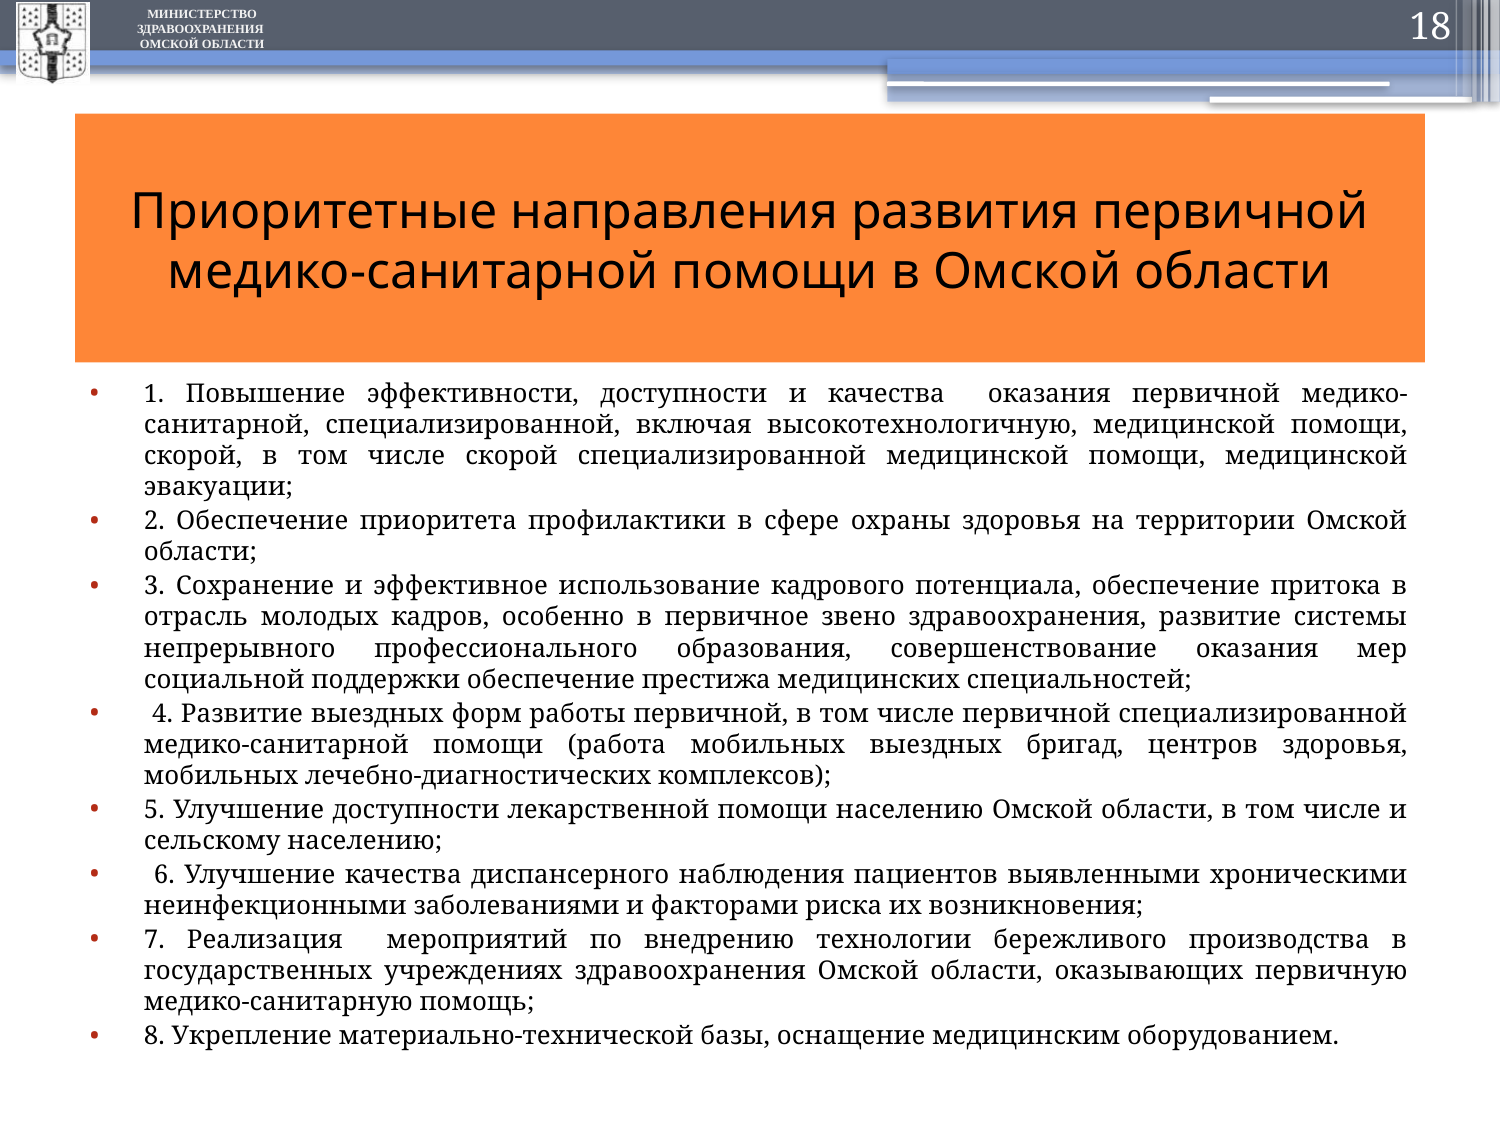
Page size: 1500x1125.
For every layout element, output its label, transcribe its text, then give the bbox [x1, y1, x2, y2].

text_box МИНИСТЕРСТВО ЗДРАВООХРАНЕНИЯ ОМСКОЙ ОБЛАСТИ [90, 0, 315, 59]
picture [16, 2, 91, 84]
list 1. Повышение эффективности, доступности и качества оказания первичной медико-санитарной, специализированной, включая высокотехнологичную, медицинской помощи, скорой, в том числе скорой специализированной медицинской помощи, медицинской эвакуации; 2. Обеспечение приоритета профилактики в сфере охраны здоровья на территории Омской области; 3. Сохранение и эффективное использование кадрового потенциала, обеспечение притока в отрасль молодых кадров, особенно в первичное звено здравоохранения, развитие системы непрерывного профессионального образования, совершенствование оказания мер социальной поддержки обеспечение престижа медицинских специальностей; 4. Развитие выездных форм работы первичной, в том числе первичной специализированной медико-санитарной помощи (работа мобильных выездных бригад, центров здоровья, мобильных лечебно-диагностических комплексов); 5. Улучшение доступности лекарственной помощи населению Омской области, в том числе и сельскому населению; 6. Улучшение качества диспансерного наблюдения пациентов выявленными хроническими неинфекционными заболеваниями и факторами риска их возникновения; 7. Реализация мероприятий по внедрению технологии бережливого производства в государственных учреждениях здравоохранения Омской области, оказывающих первичную медико-санитарную помощь; 8. Укрепление материально-технической базы, оснащение медицинским оборудованием. [75, 368, 1425, 1079]
title Приоритетные направления развития первичной медико-санитарной помощи в Омской области [75, 113, 1425, 363]
slide_number 18 [1341, 0, 1466, 61]
